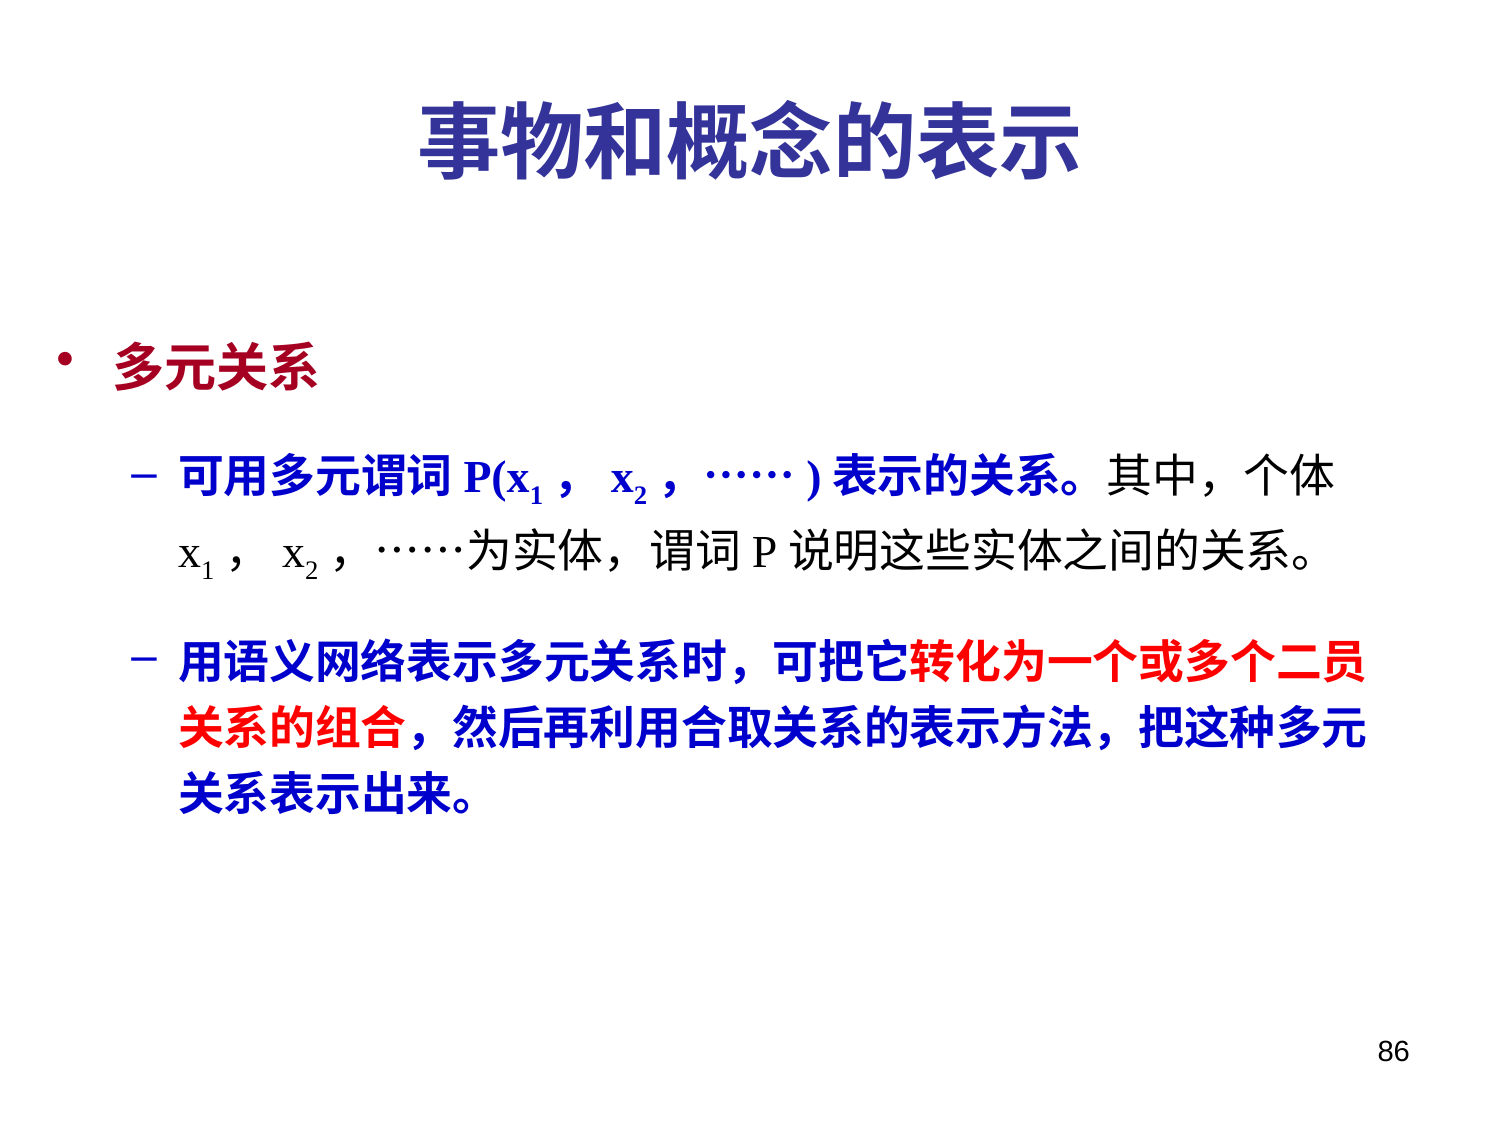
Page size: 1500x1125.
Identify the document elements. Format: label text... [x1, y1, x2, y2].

slide_number 86 [1074, 1024, 1425, 1103]
list 多元关系 可用多元谓词P(x1，x2，……)表示的关系。其中，个体x1，x2，……为实体，谓词P说明这些实体之间的关系。 用语义网络表示多元关系时，可把它转化为一个或多个二员关系的组合，然后再利用合取关系的表示方法，把这种多元关系表示出来。 [41, 314, 1412, 1078]
title 事物和概念的表示 [75, 45, 1425, 233]
